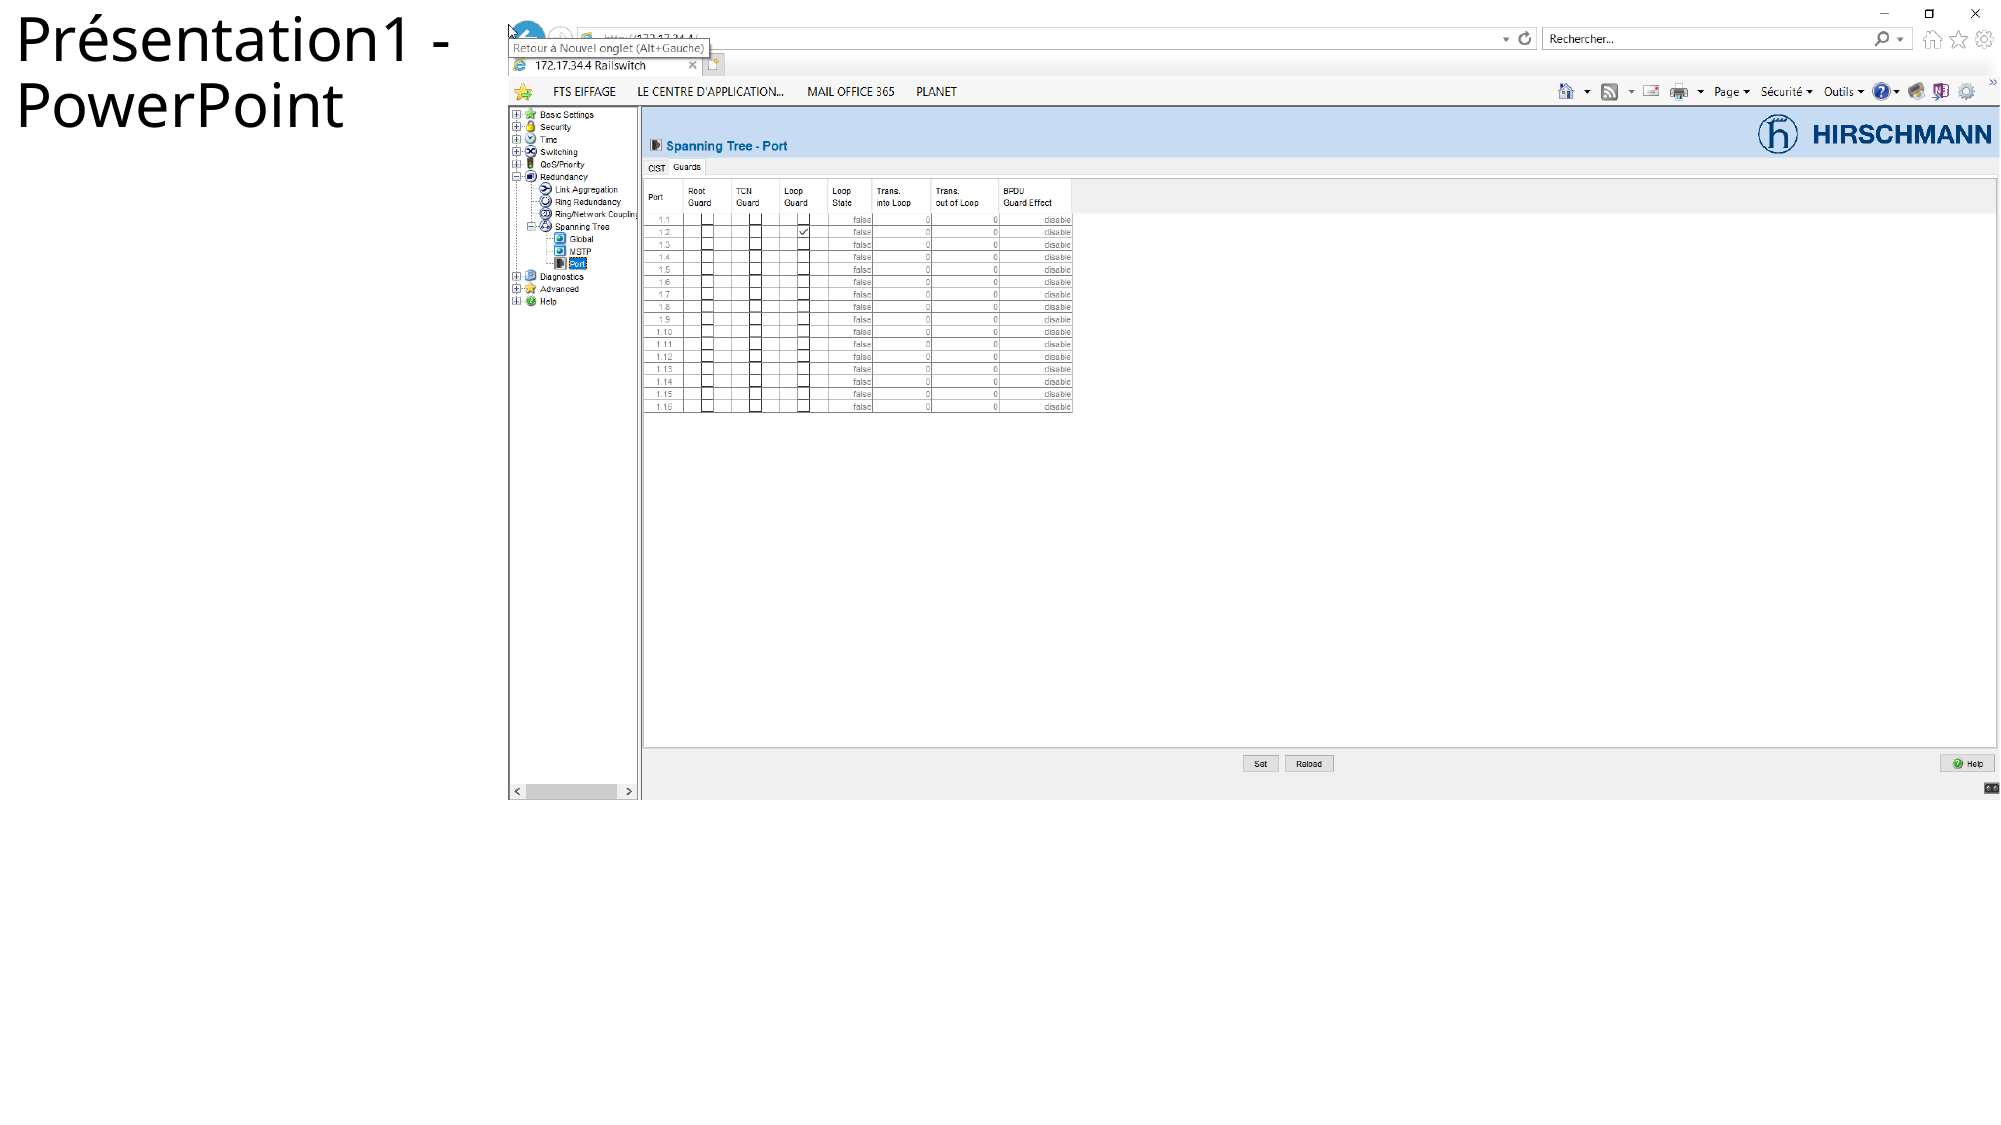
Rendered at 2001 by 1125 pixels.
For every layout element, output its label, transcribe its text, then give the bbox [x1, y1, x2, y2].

picture [508, 0, 2000, 800]
title Présentation1 - PowerPoint [0, 0, 508, 149]
